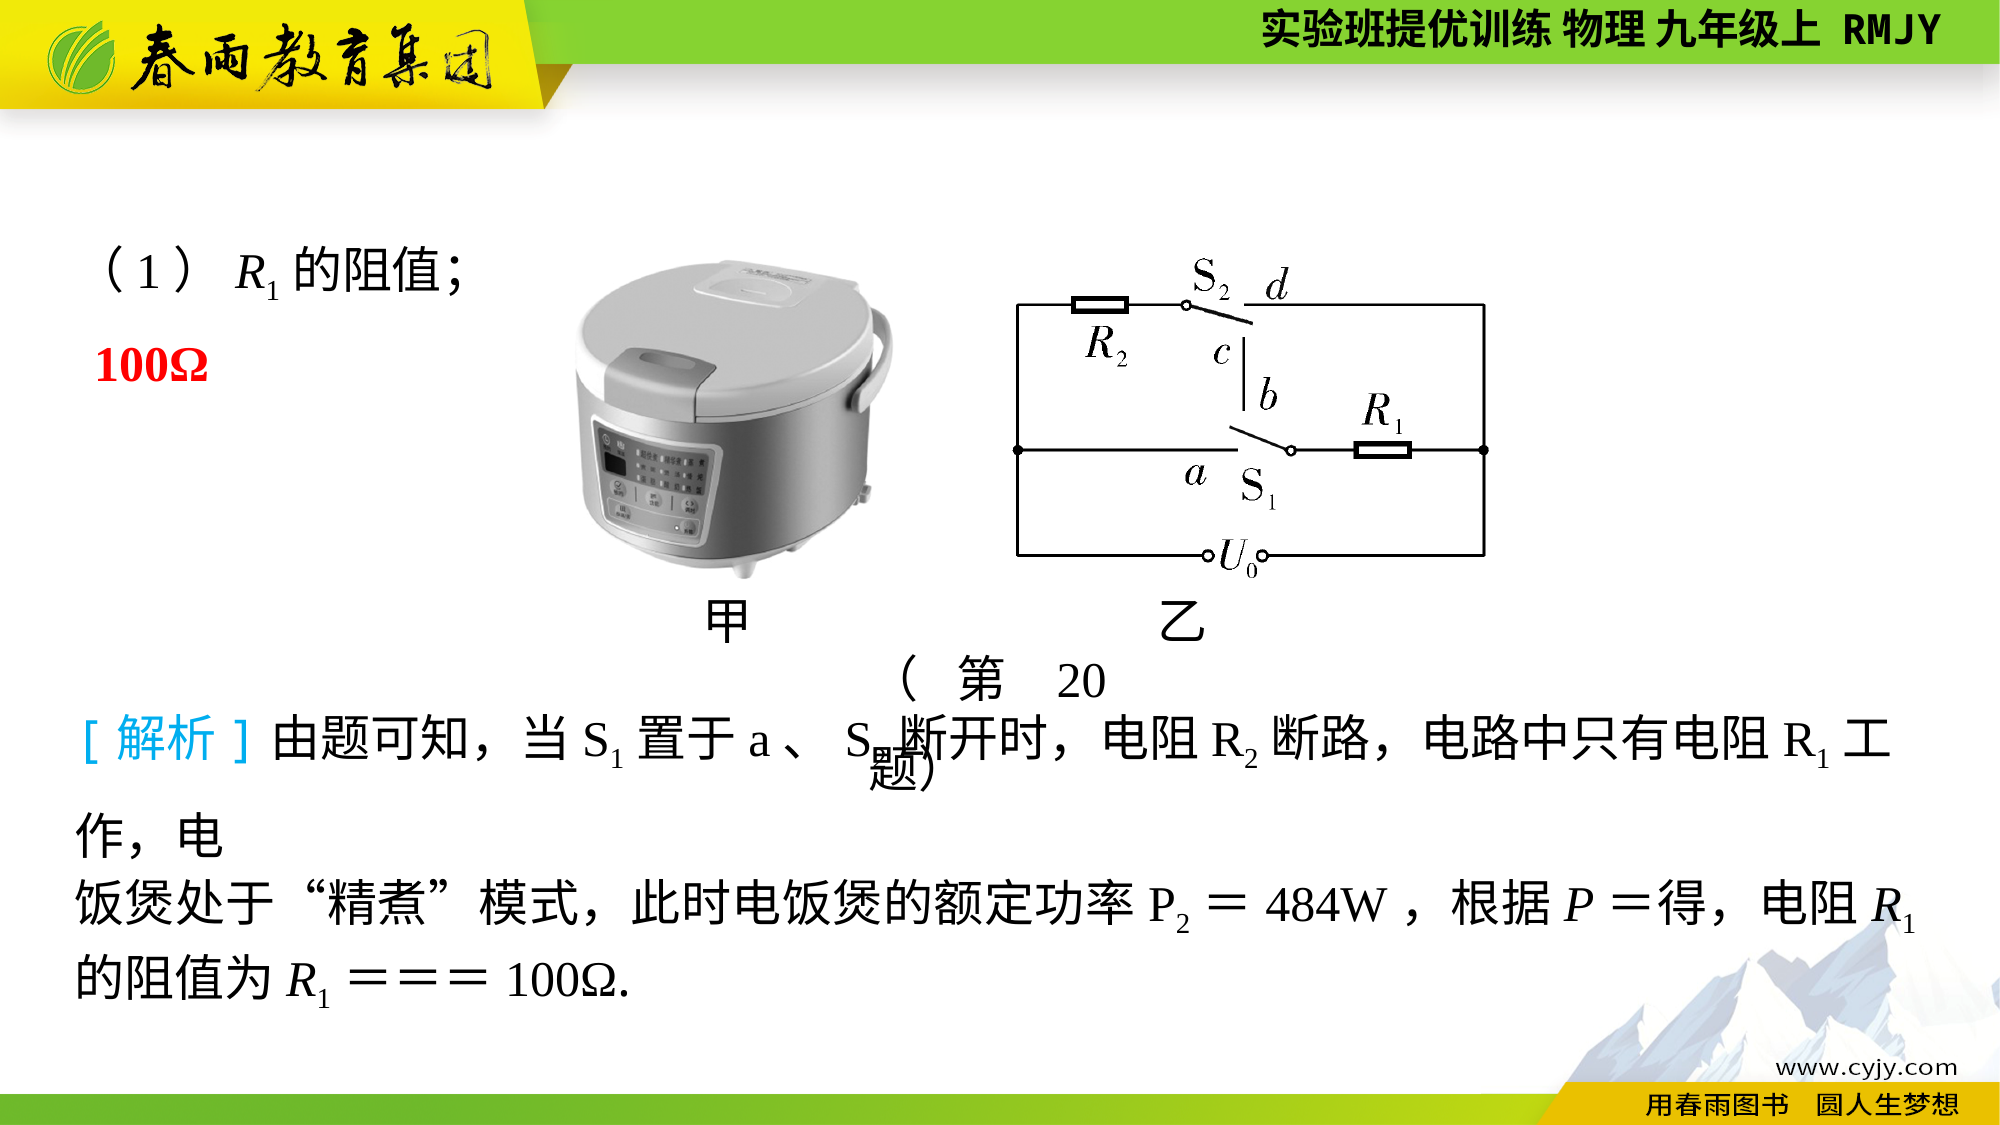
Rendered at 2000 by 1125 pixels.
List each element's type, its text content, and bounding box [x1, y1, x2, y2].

picture [0, 0, 2000, 1125]
text_box （第20题） [853, 609, 1134, 715]
text_box 甲 乙 [687, 552, 1278, 658]
text_box 100Ω [79, 323, 225, 399]
list （1）R1的阻值； [59, 196, 1944, 292]
